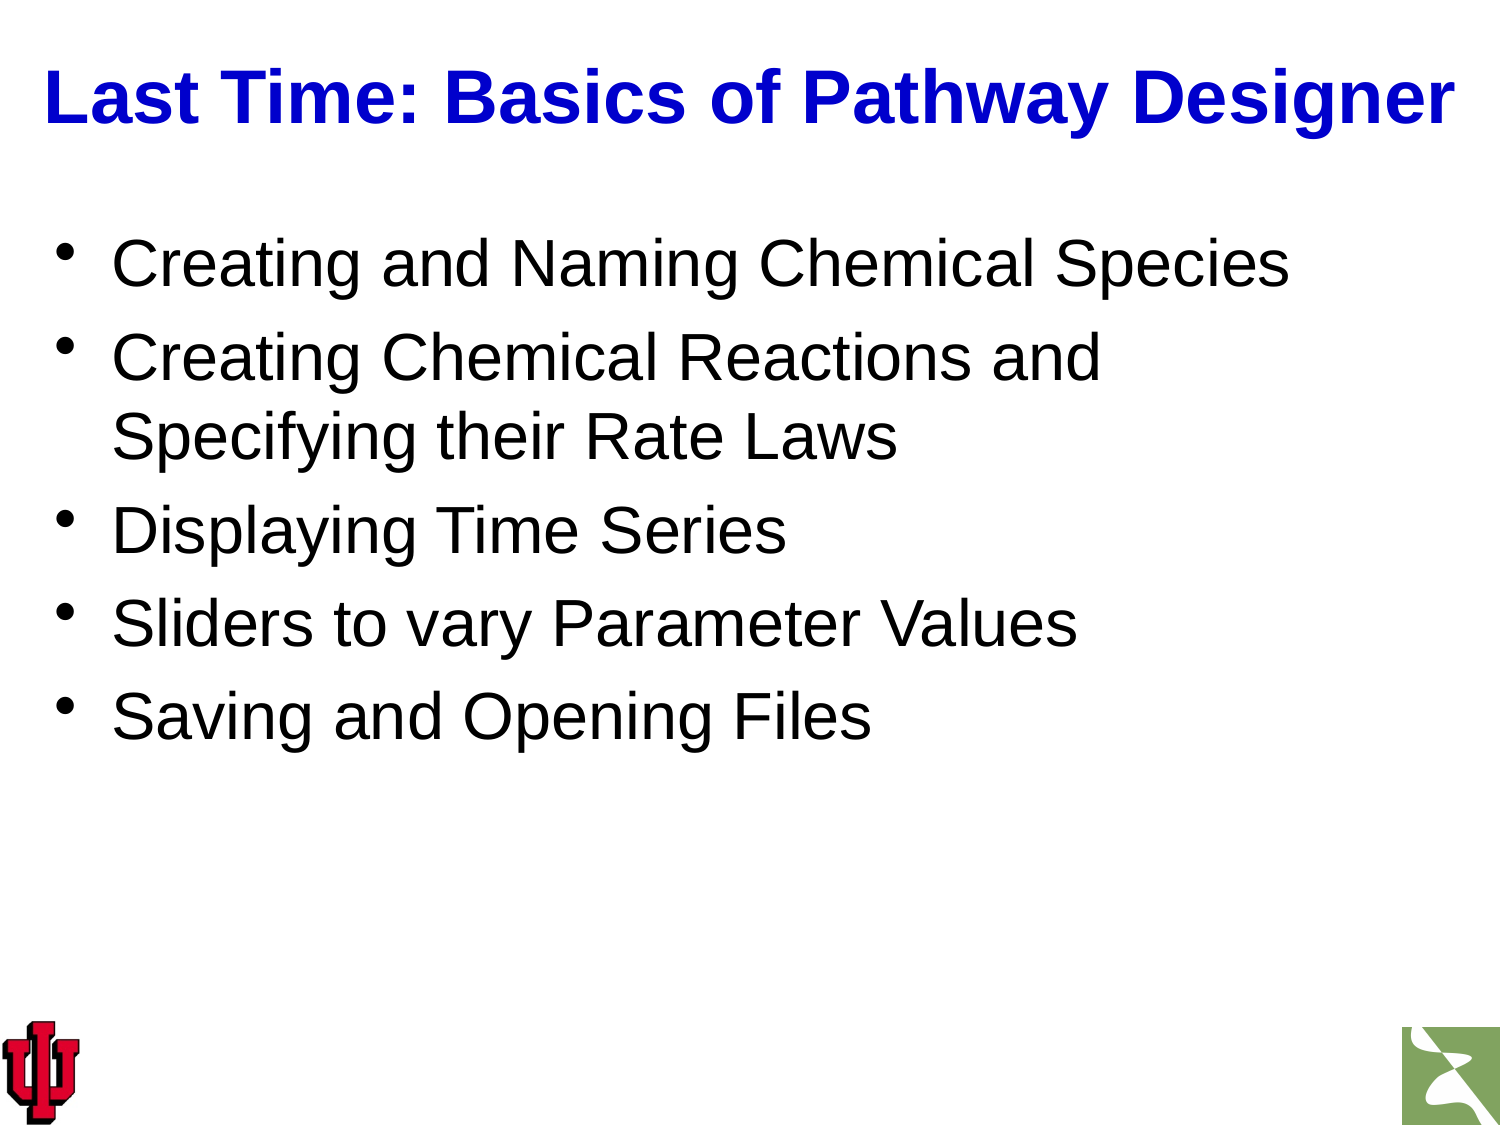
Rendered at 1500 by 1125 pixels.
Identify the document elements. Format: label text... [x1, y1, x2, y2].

list Creating and Naming Chemical Species Creating Chemical Reactions and Specifying their Rate Laws Displaying Time Series Sliders to vary Parameter Values Saving and Opening Files [39, 212, 1390, 955]
title Last Time: Basics of Pathway Designer [0, 0, 1500, 187]
picture [0, 1020, 80, 1125]
picture [1402, 1027, 1500, 1125]
